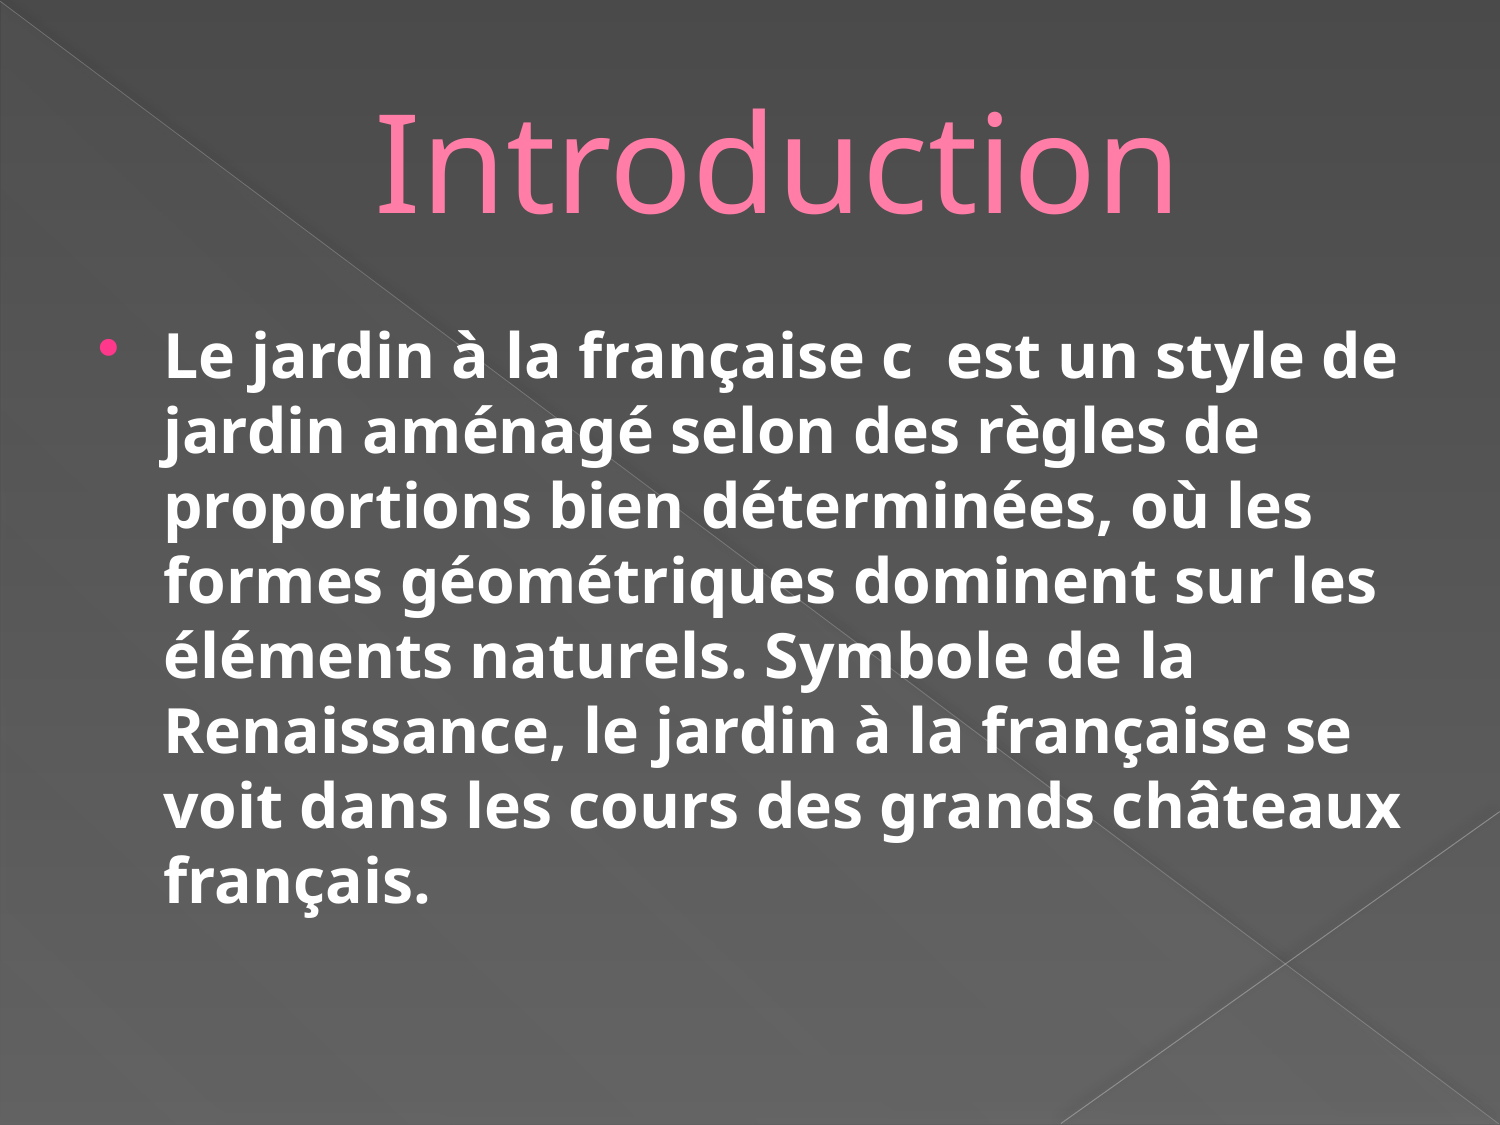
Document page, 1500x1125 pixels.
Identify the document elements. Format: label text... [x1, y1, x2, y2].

title Introduction [75, 43, 1425, 274]
list Le jardin à la française c est un style de jardin aménagé selon des règles de proportions bien déterminées, où les formes géométriques dominent sur les éléments naturels. Symbole de la Renaissance, le jardin à la française se voit dans les cours des grands châteaux français. [75, 308, 1425, 1059]
